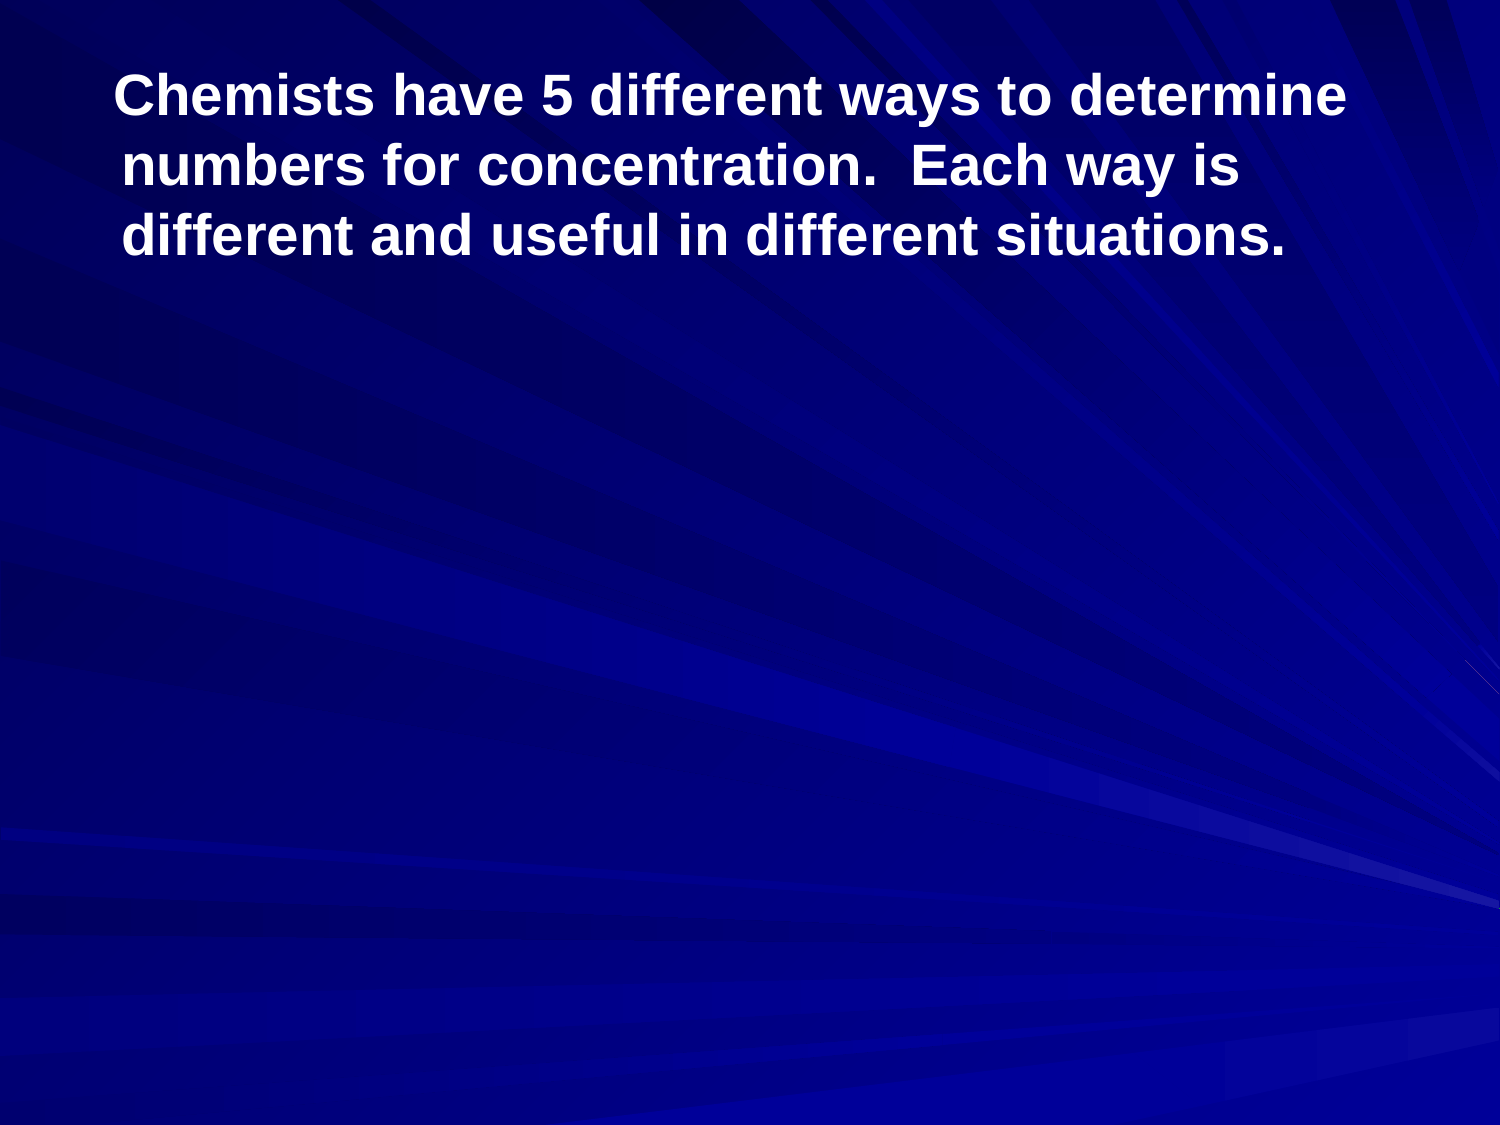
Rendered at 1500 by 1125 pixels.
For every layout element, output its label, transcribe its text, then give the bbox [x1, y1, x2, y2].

text_box Chemists have 5 different ways to determine numbers for concentration. Each way is different and useful in different situations. [49, 50, 1463, 275]
